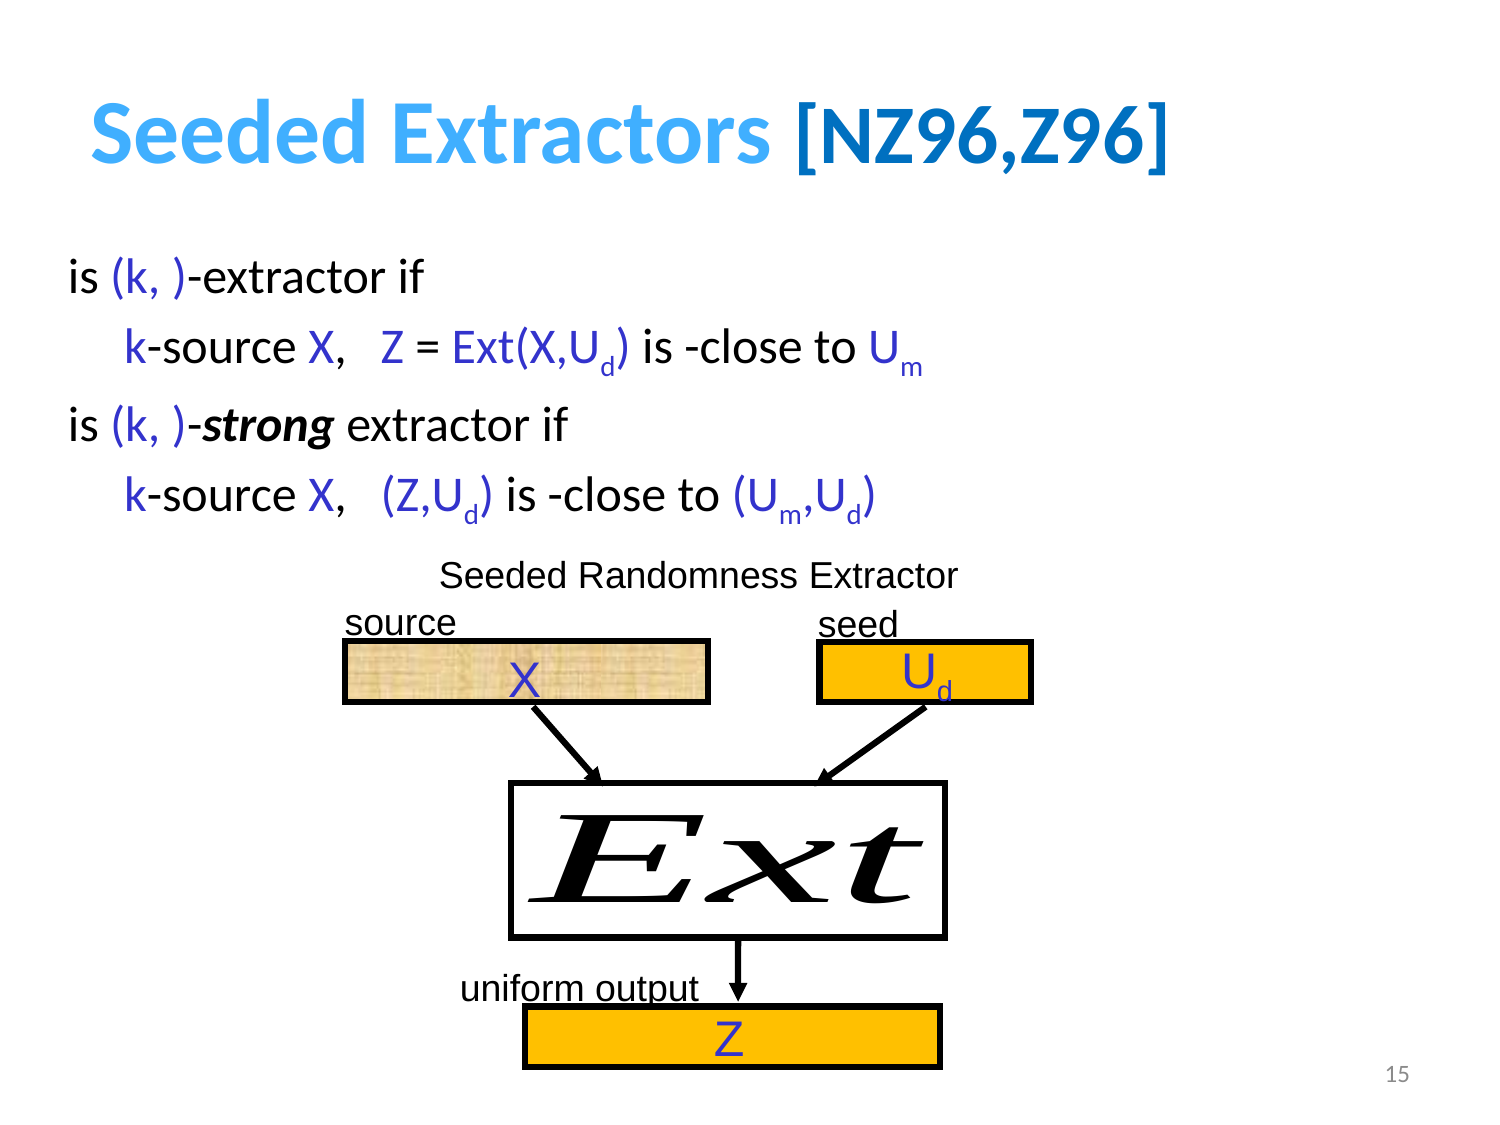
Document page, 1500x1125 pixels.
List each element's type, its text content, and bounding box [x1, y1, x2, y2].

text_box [328, 543, 1032, 1076]
slide_number 15 [1074, 1042, 1425, 1103]
title Seeded Extractors [NZ96,Z96] [75, 18, 1425, 236]
